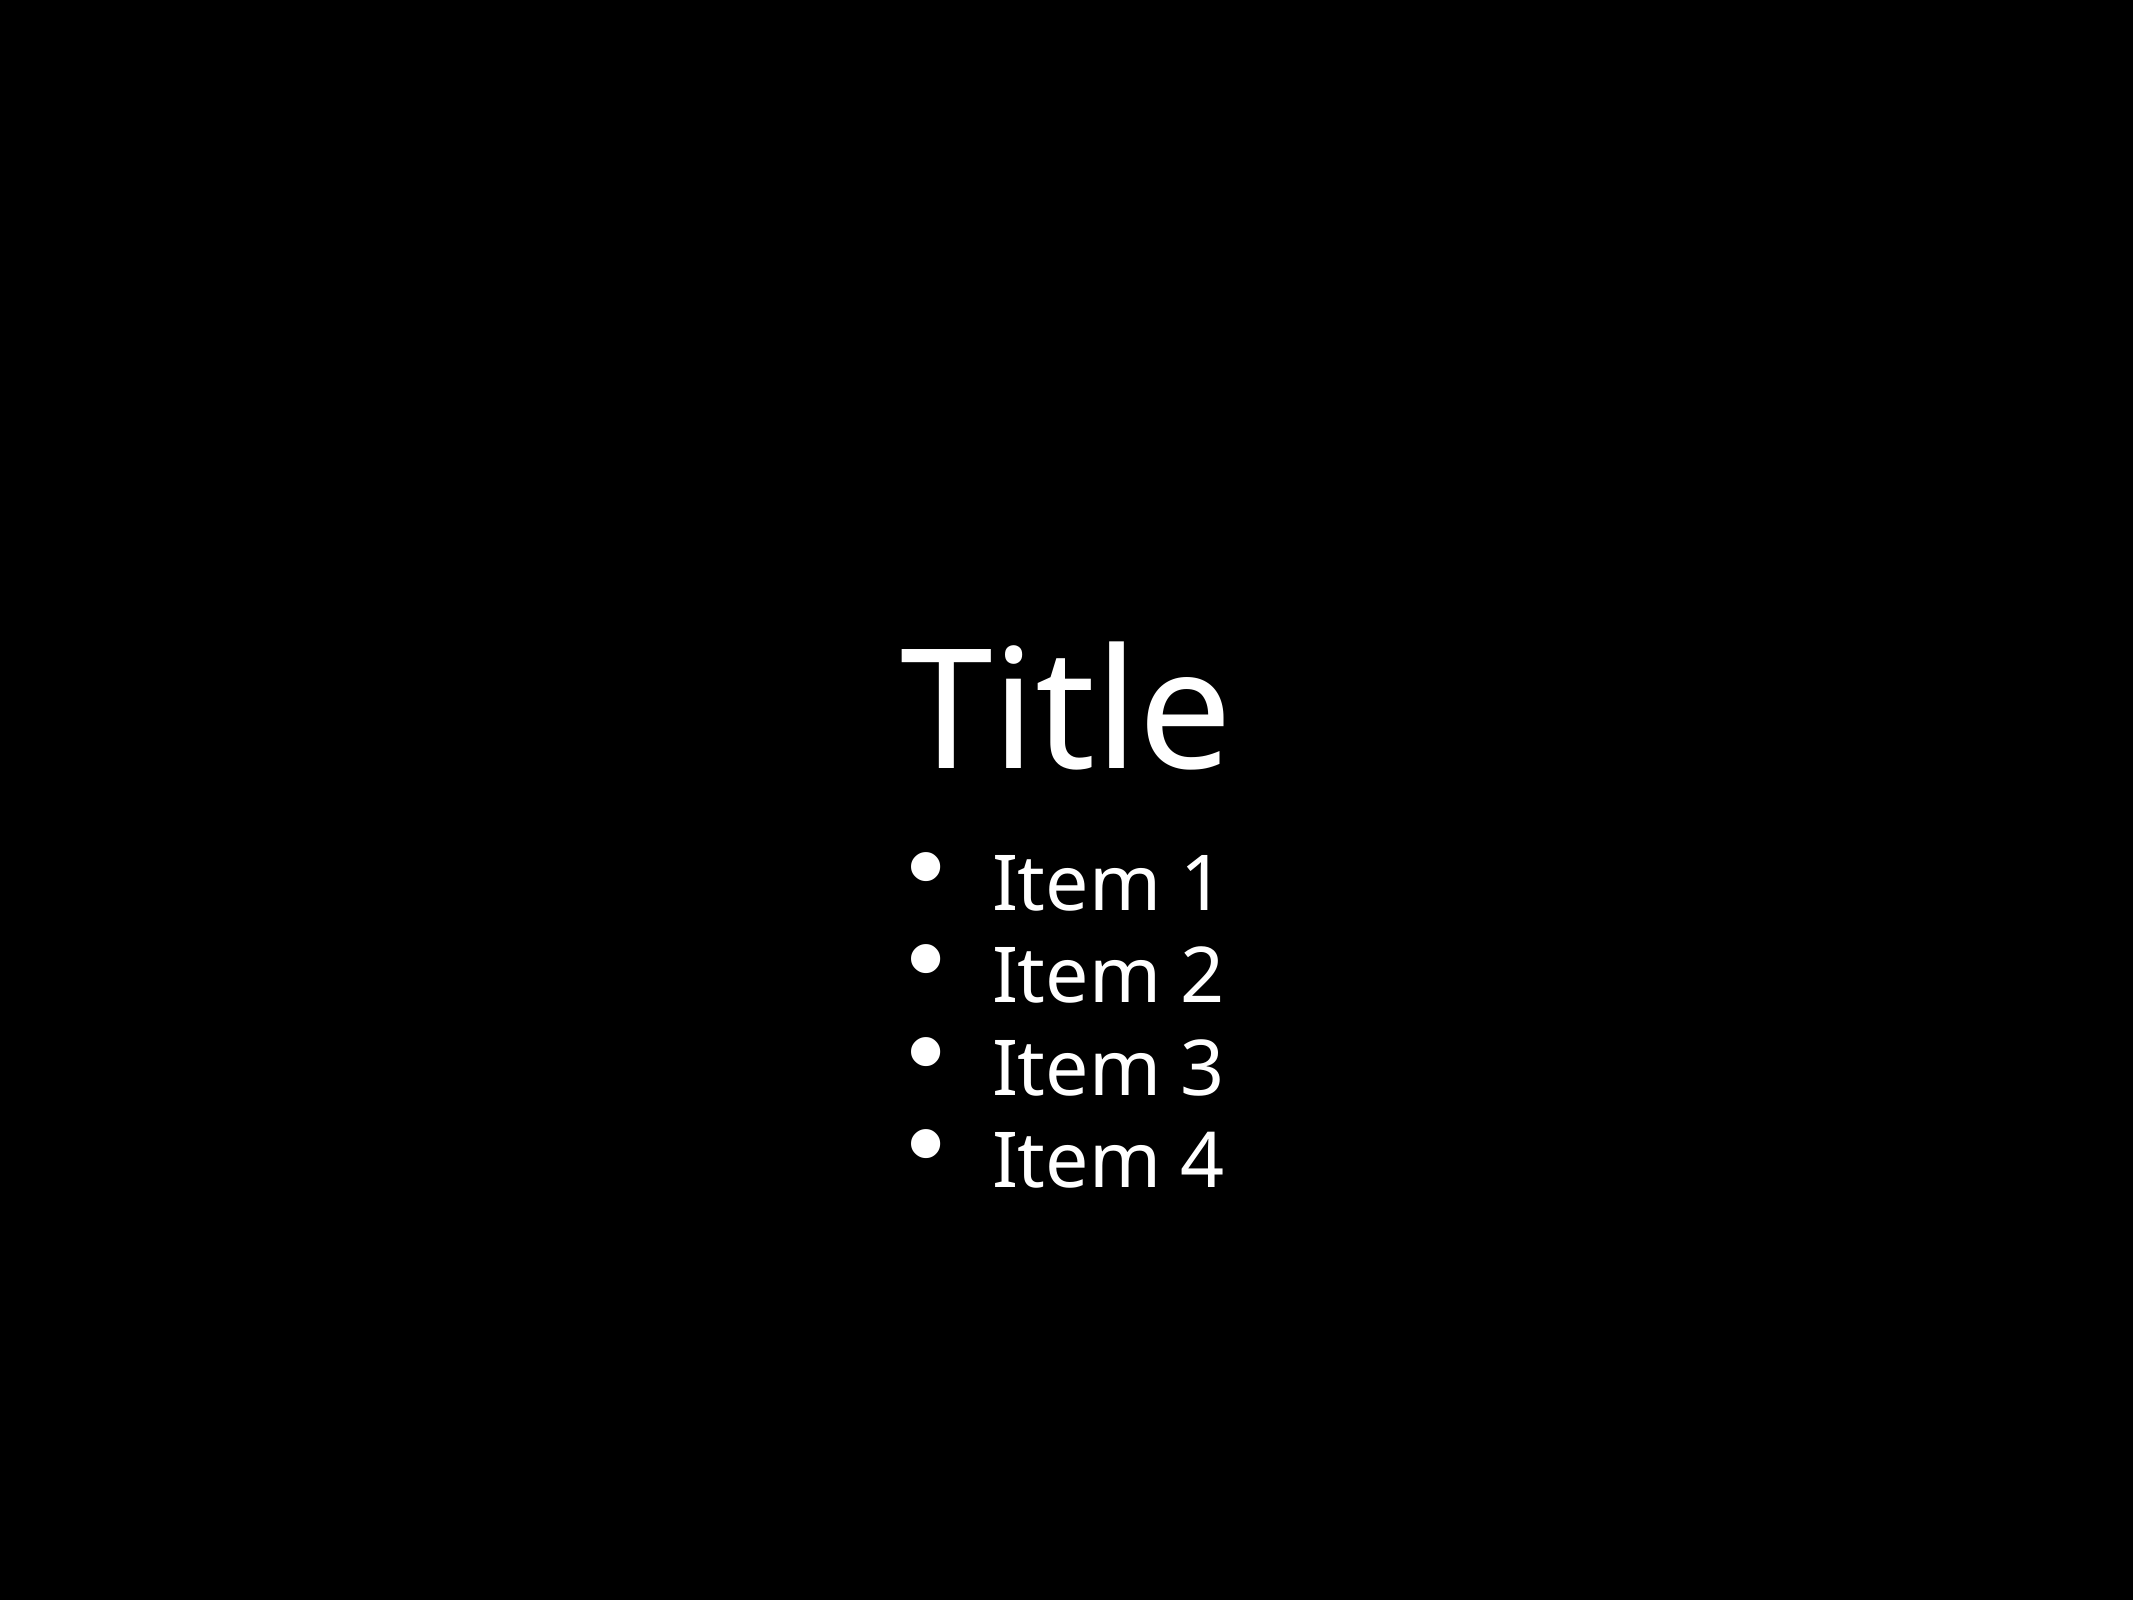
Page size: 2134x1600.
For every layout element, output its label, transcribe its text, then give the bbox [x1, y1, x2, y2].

title Title [207, 268, 1926, 811]
subtitle Item 1 Item 2 Item 3 Item 4 [207, 824, 1926, 1326]
